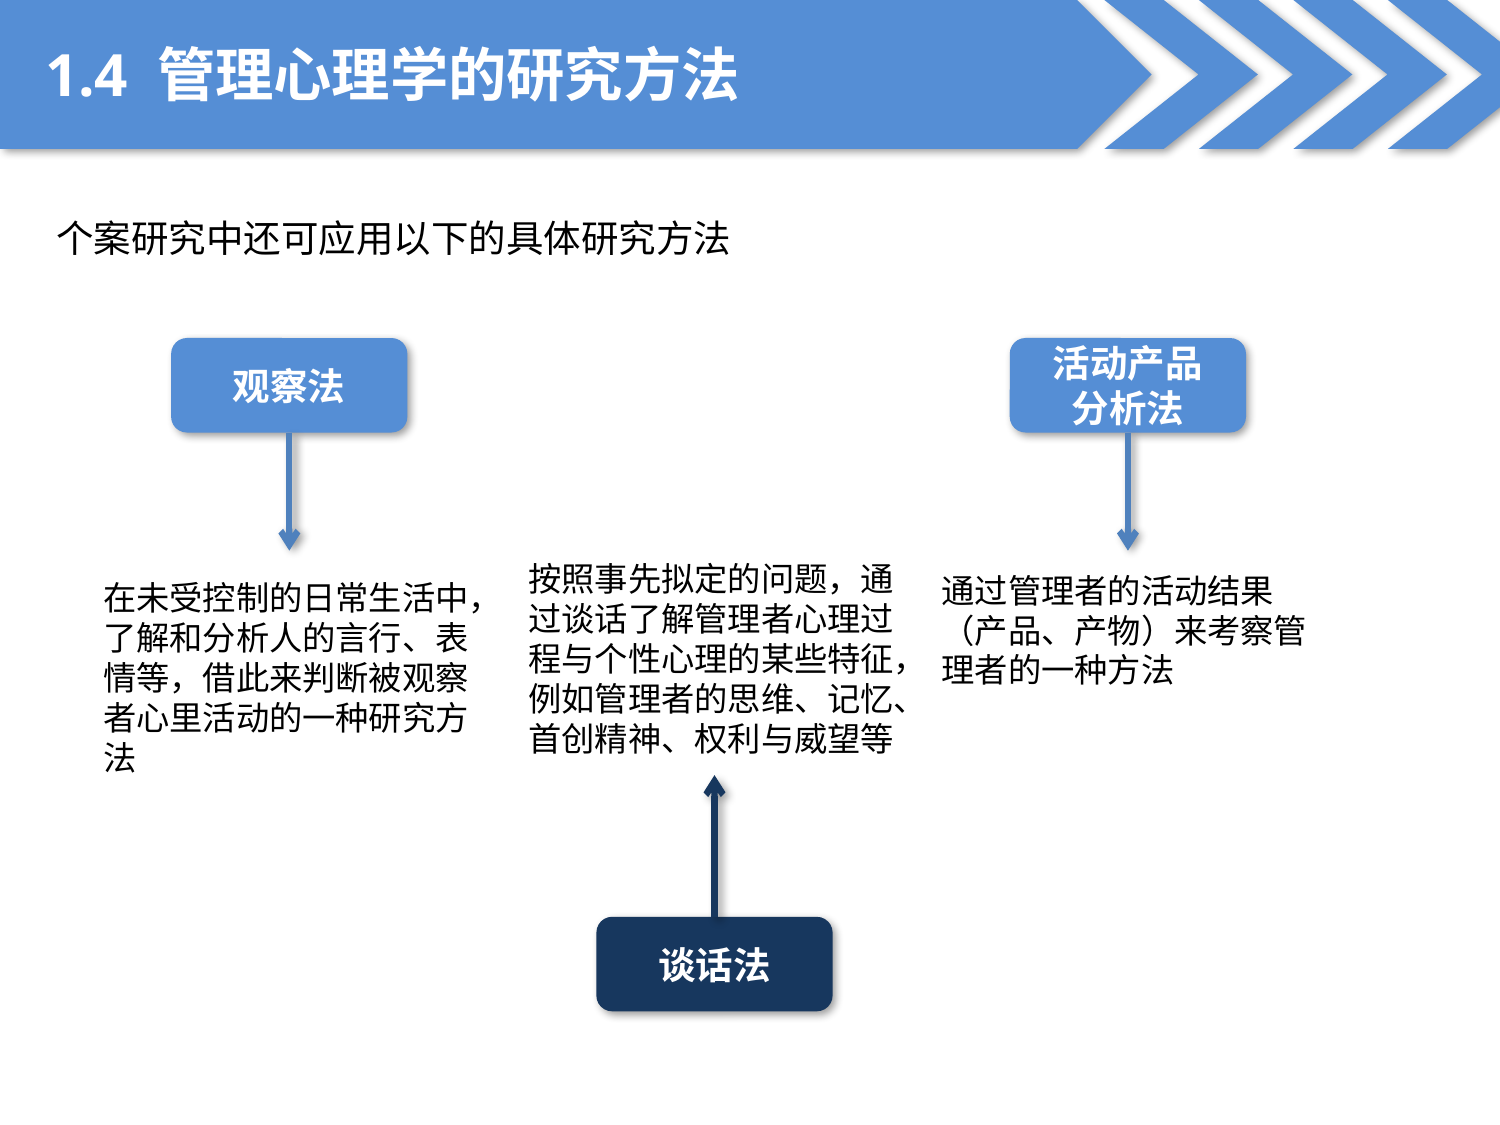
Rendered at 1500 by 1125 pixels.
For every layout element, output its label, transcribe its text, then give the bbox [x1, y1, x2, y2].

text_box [88, 337, 503, 788]
text_box 1.4 管理心理学的研究方法 [30, 30, 755, 116]
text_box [513, 550, 928, 1012]
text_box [926, 337, 1341, 700]
text_box 个案研究中还可应用以下的具体研究方法 [41, 208, 1459, 268]
